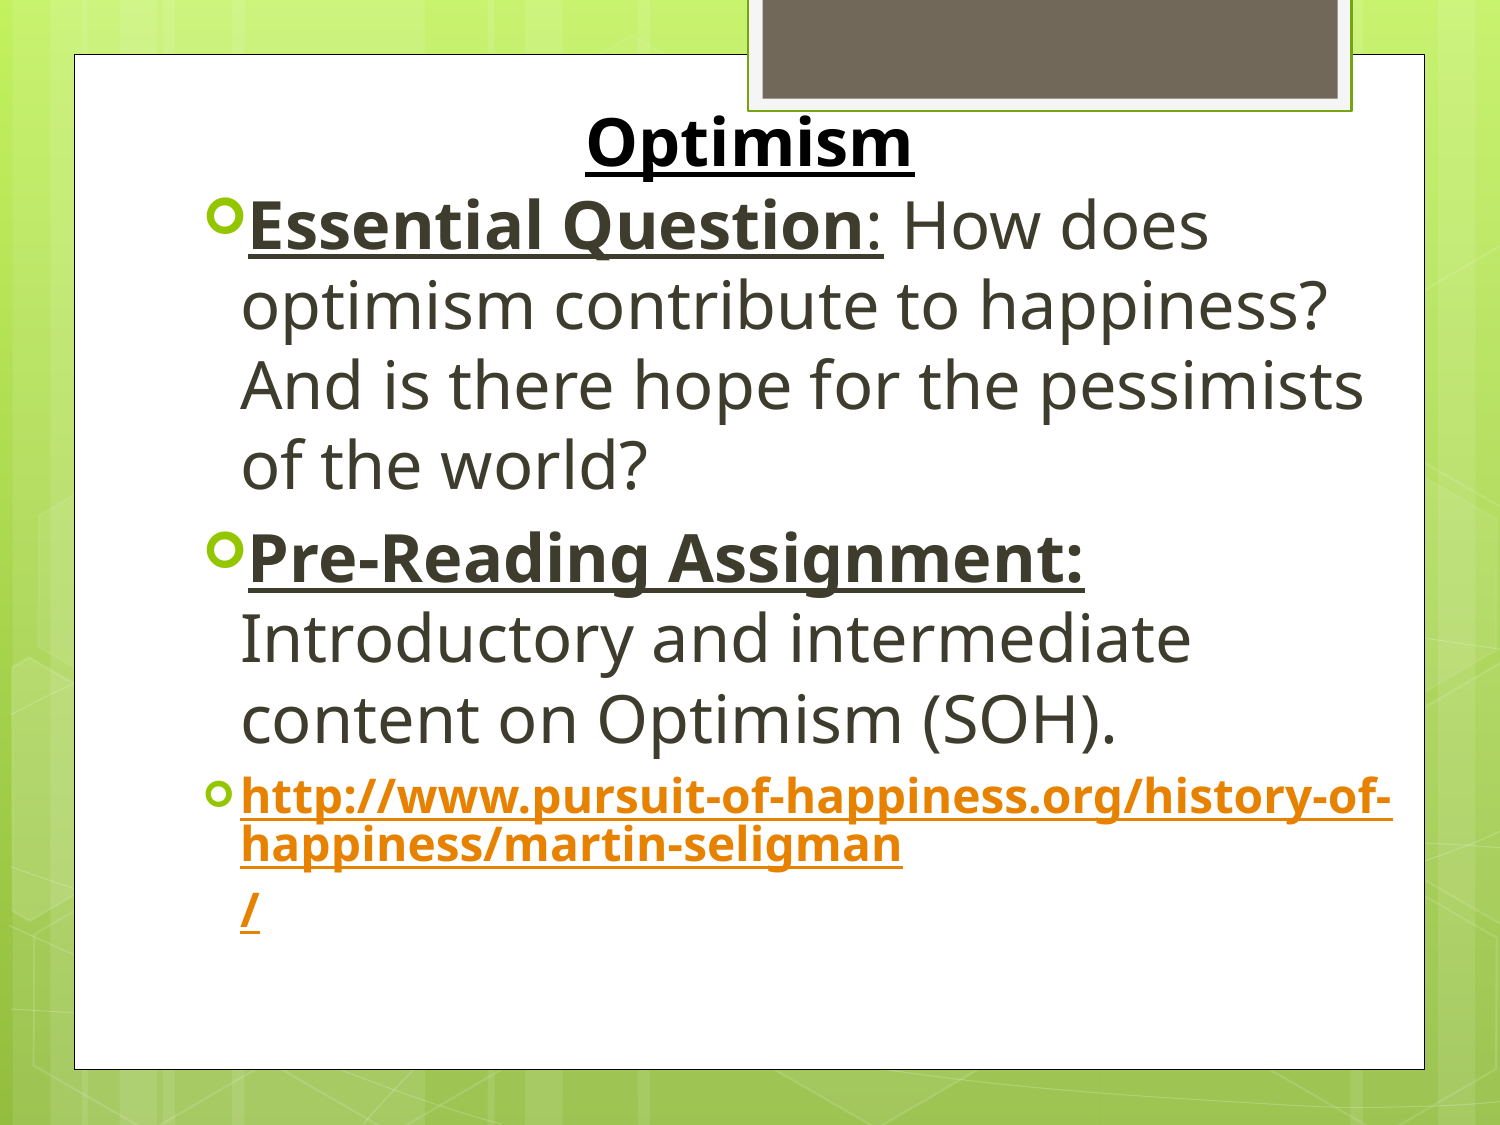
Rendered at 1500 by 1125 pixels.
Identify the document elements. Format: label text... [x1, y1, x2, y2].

list Essential Question: How does optimism contribute to happiness? And is there hope for the pessimists of the world? Pre-Reading Assignment: Introductory and intermediate content on Optimism (SOH). http://www.pursuit-of-happiness.org/history-of-happiness/martin-seligman/ [75, 174, 1425, 1088]
title Optimism [75, 45, 1425, 174]
